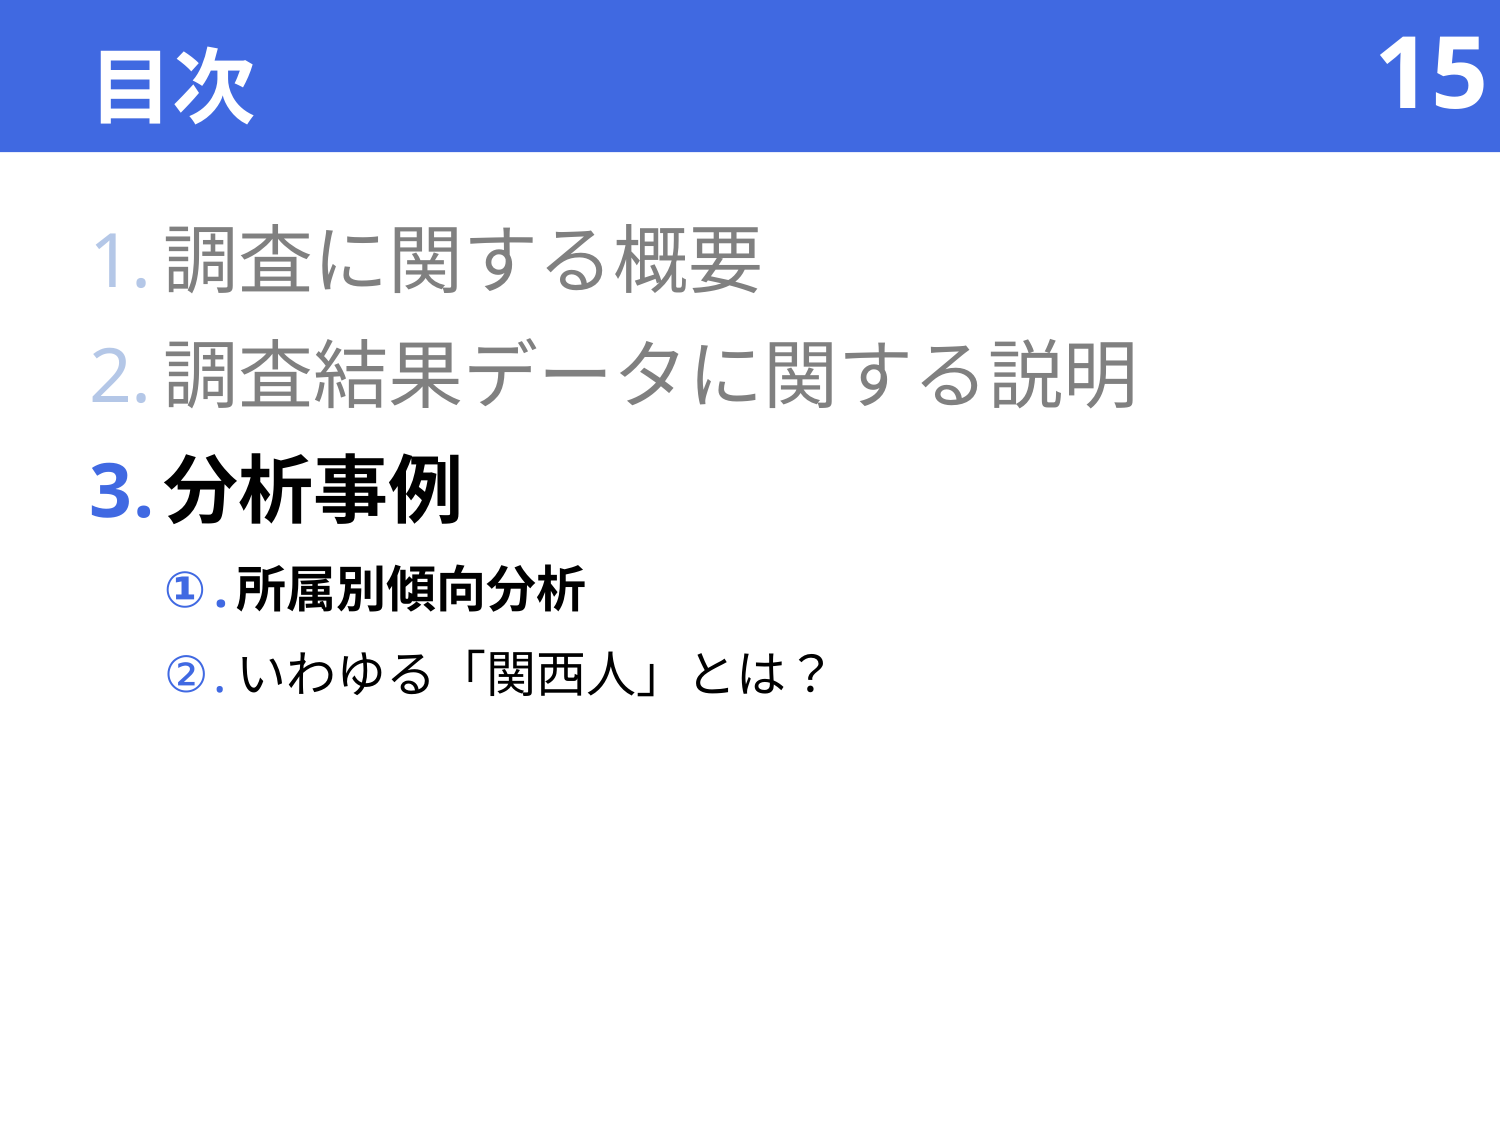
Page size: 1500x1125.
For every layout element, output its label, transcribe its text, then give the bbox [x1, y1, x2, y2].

title 目次 [75, 30, 1282, 138]
list 調査に関する概要 調査結果データに関する説明 分析事例 所属別傾向分析 いわゆる「関西人」とは？ [75, 204, 1425, 1037]
